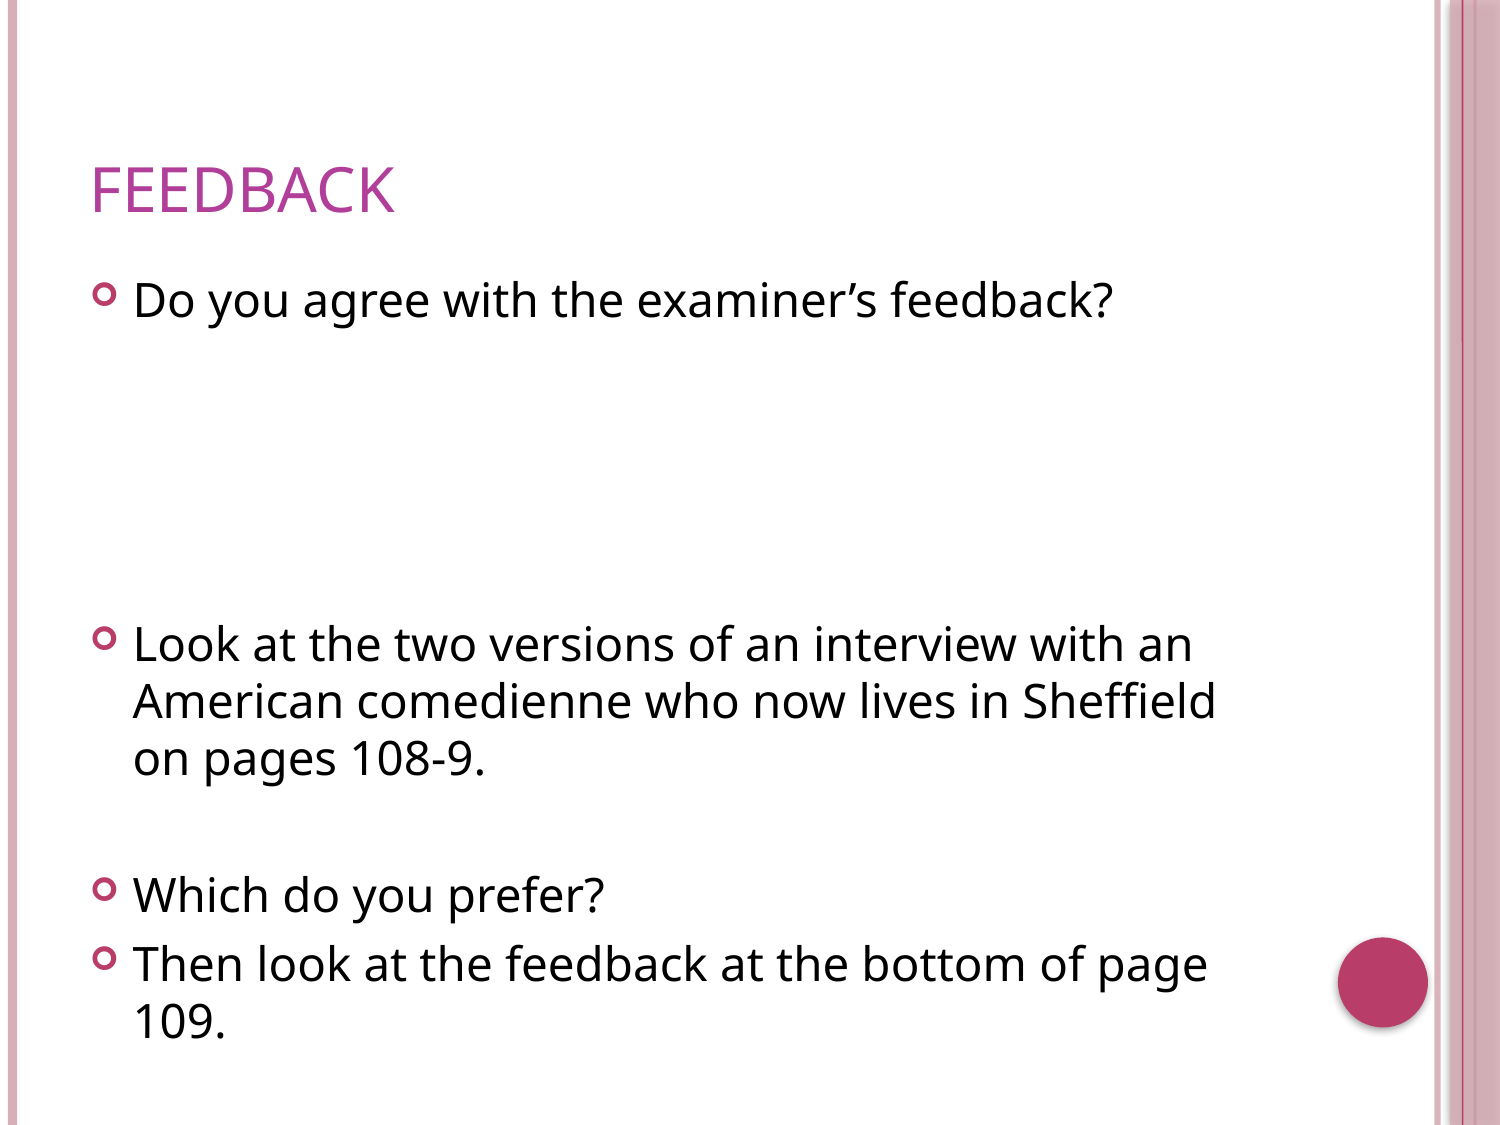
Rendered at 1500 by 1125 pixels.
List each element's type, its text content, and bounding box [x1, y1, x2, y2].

title Feedback [75, 45, 1300, 233]
list Do you agree with the examiner’s feedback? Look at the two versions of an interview with an American comedienne who now lives in Sheffield on pages 108-9. Which do you prefer? Then look at the feedback at the bottom of page 109. [75, 262, 1300, 1062]
